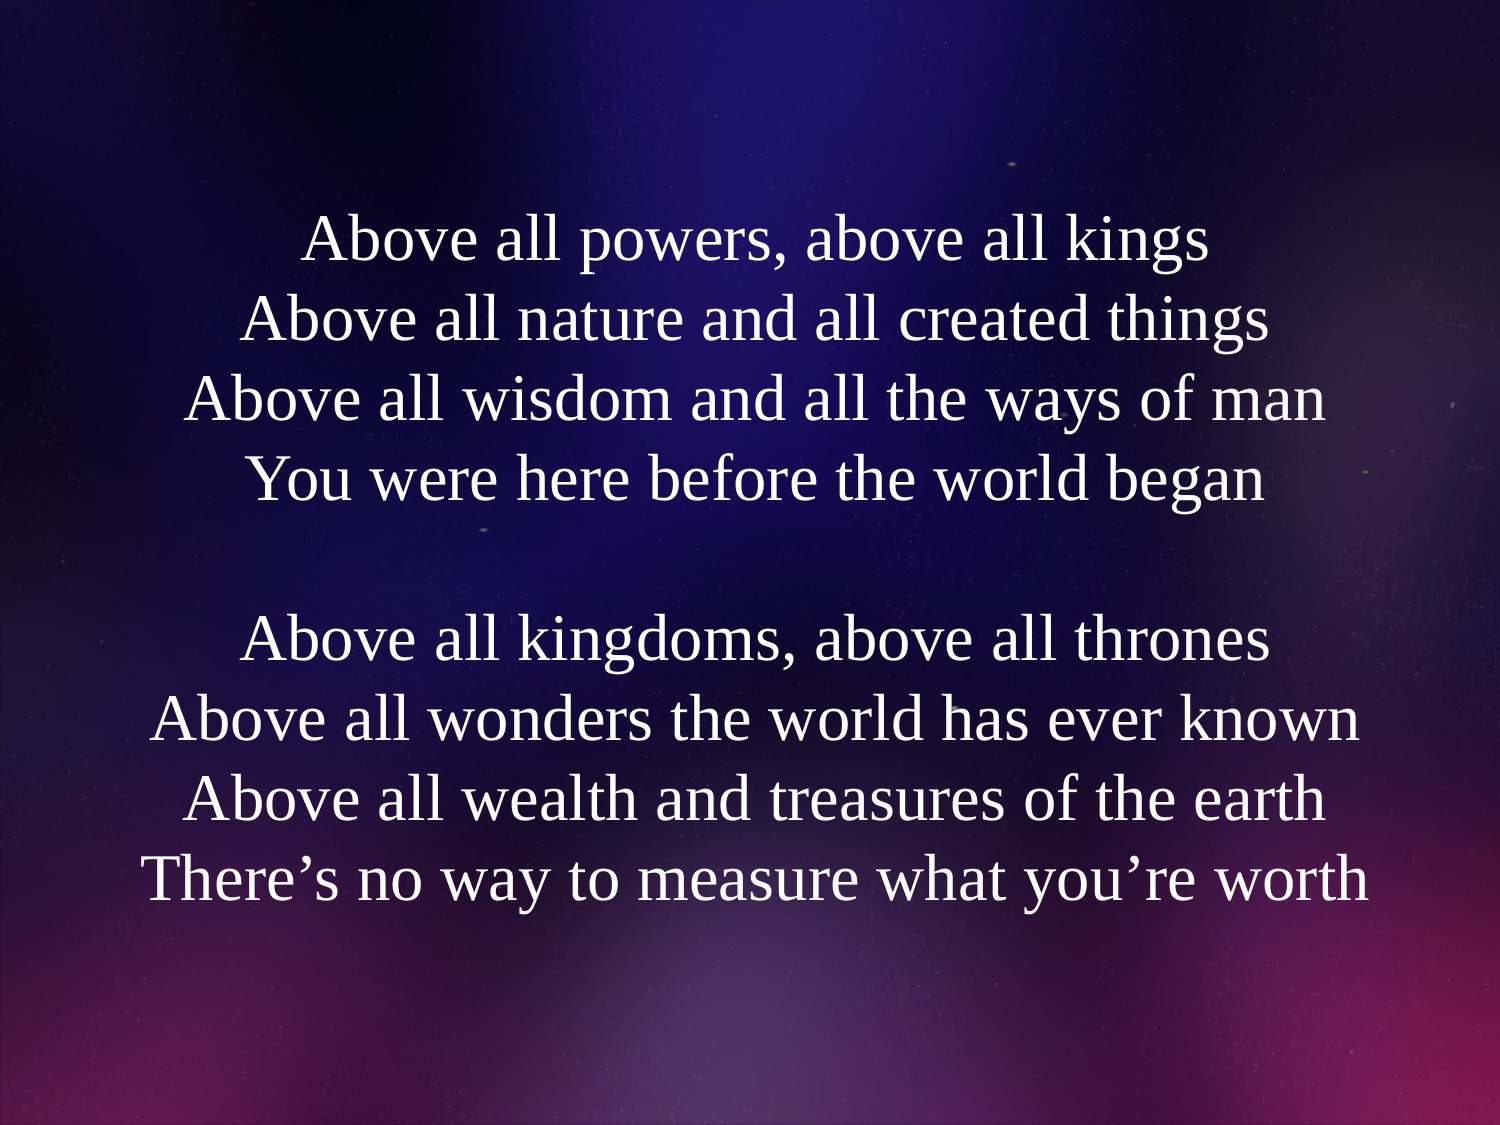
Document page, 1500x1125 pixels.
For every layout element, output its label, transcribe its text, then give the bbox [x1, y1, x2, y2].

title Above all powers, above all kings Above all nature and all created things Above all wisdom and all the ways of man You were here before the world began Above all kingdoms, above all thrones Above all wonders the world has ever known Above all wealth and treasures of the earth There’s no way to measure what you’re worth [24, 500, 1488, 688]
picture [0, 0, 1500, 1125]
